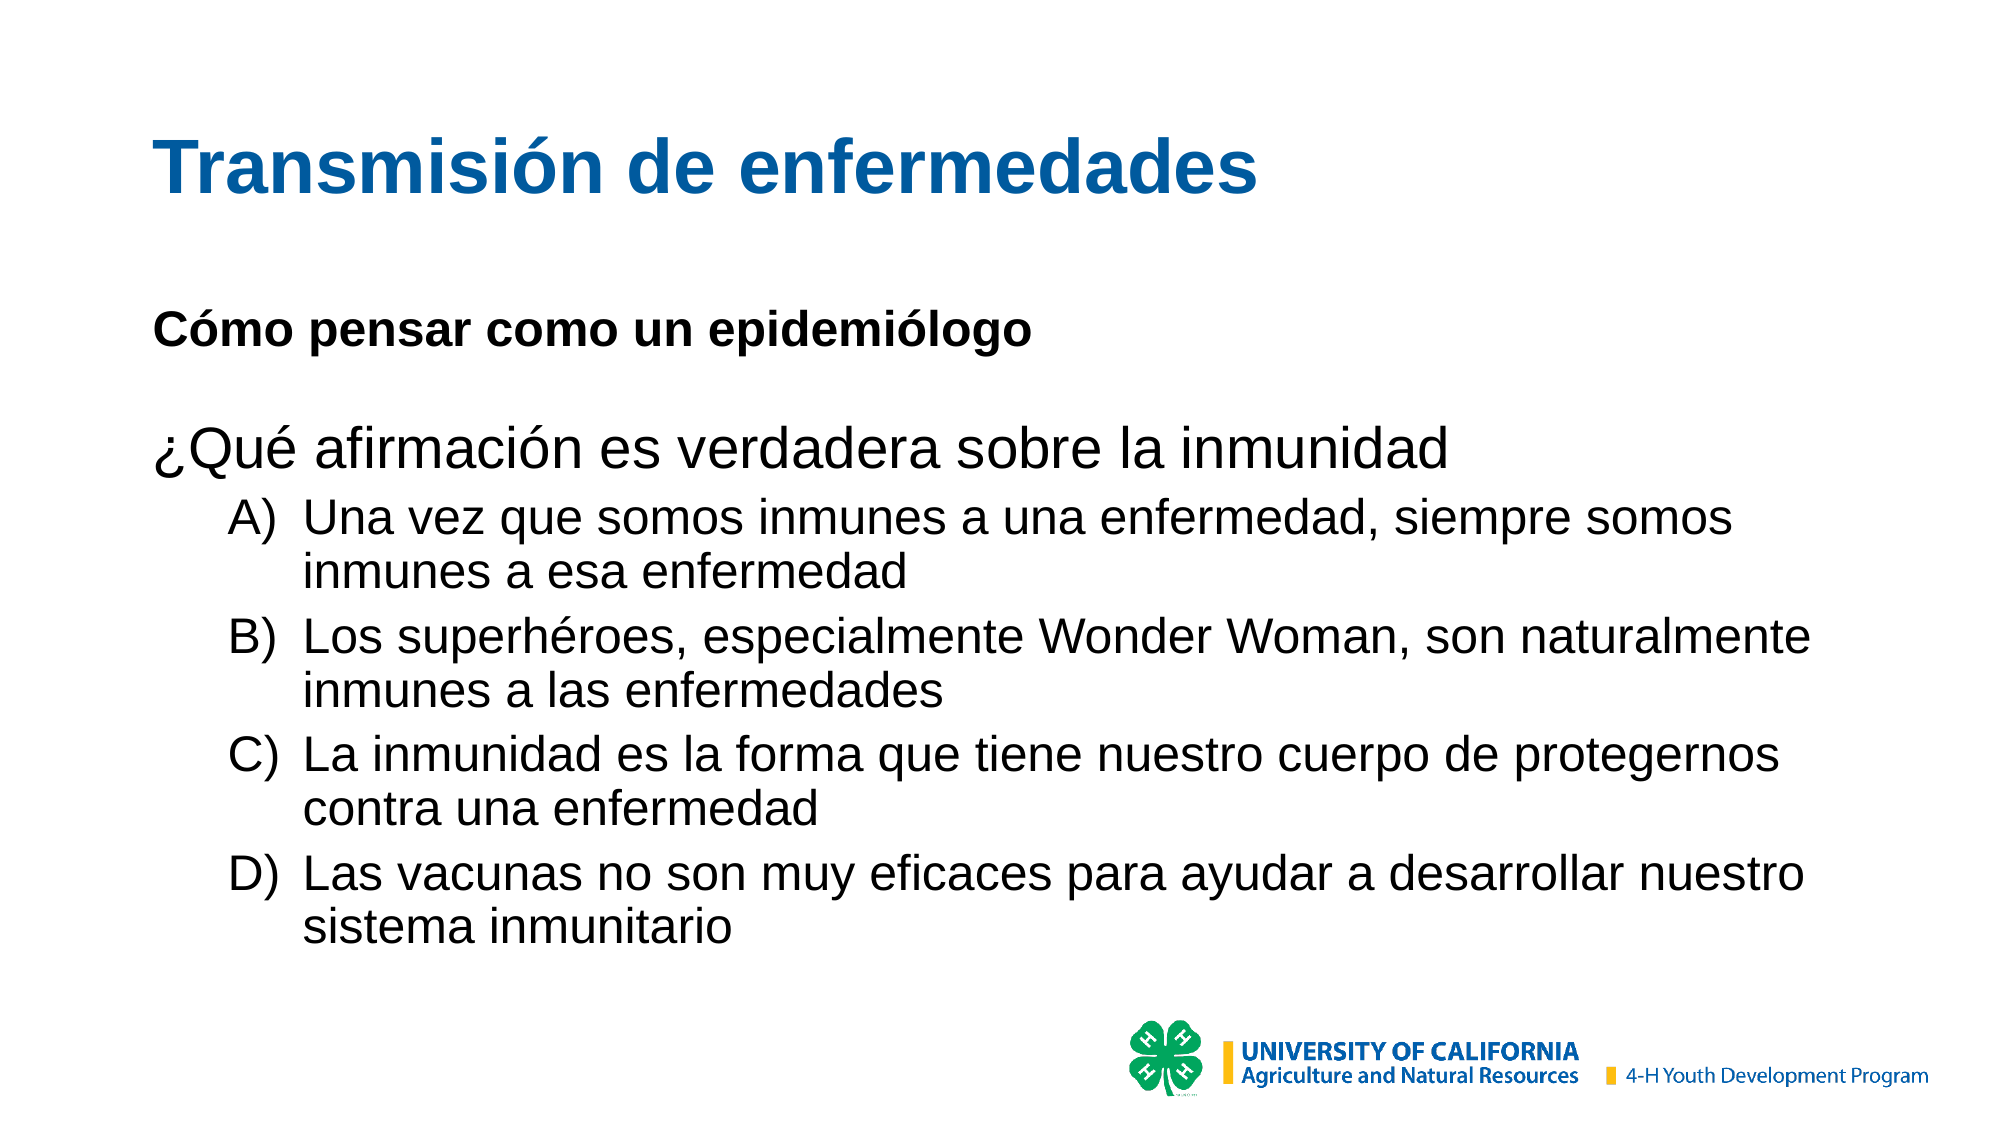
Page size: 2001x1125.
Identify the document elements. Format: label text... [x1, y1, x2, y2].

list Cómo pensar como un epidemiólogo [137, 275, 1863, 366]
list ¿Qué afirmación es verdadera sobre la inmunidad Una vez que somos inmunes a una enfermedad, siempre somos inmunes a esa enfermedad Los superhéroes, especialmente Wonder Woman, son naturalmente inmunes a las enfermedades La inmunidad es la forma que tiene nuestro cuerpo de protegernos contra una enfermedad Las vacunas no son muy eficaces para ayudar a desarrollar nuestro sistema inmunitario [137, 410, 1863, 1016]
title Transmisión de enfermedades [137, 59, 1863, 275]
picture [1125, 1014, 1935, 1100]
